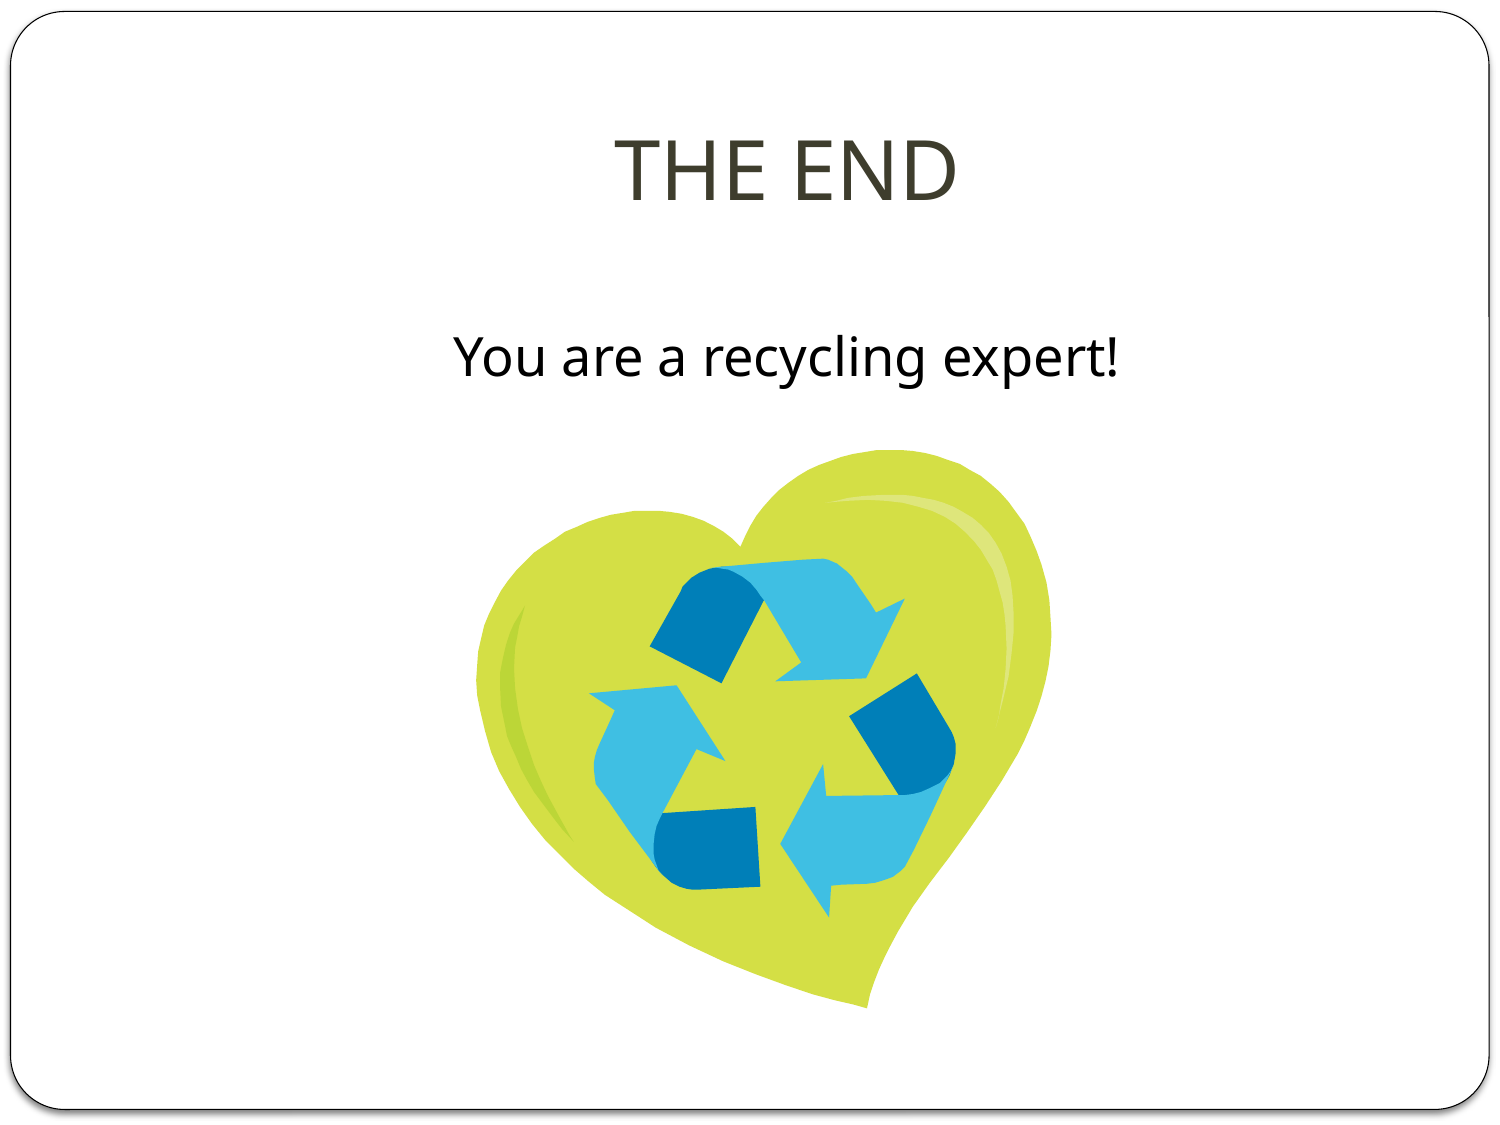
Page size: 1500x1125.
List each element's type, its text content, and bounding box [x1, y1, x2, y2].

title THE END [150, 45, 1425, 233]
picture [475, 449, 1052, 1009]
list You are a recycling expert! [150, 237, 1425, 988]
